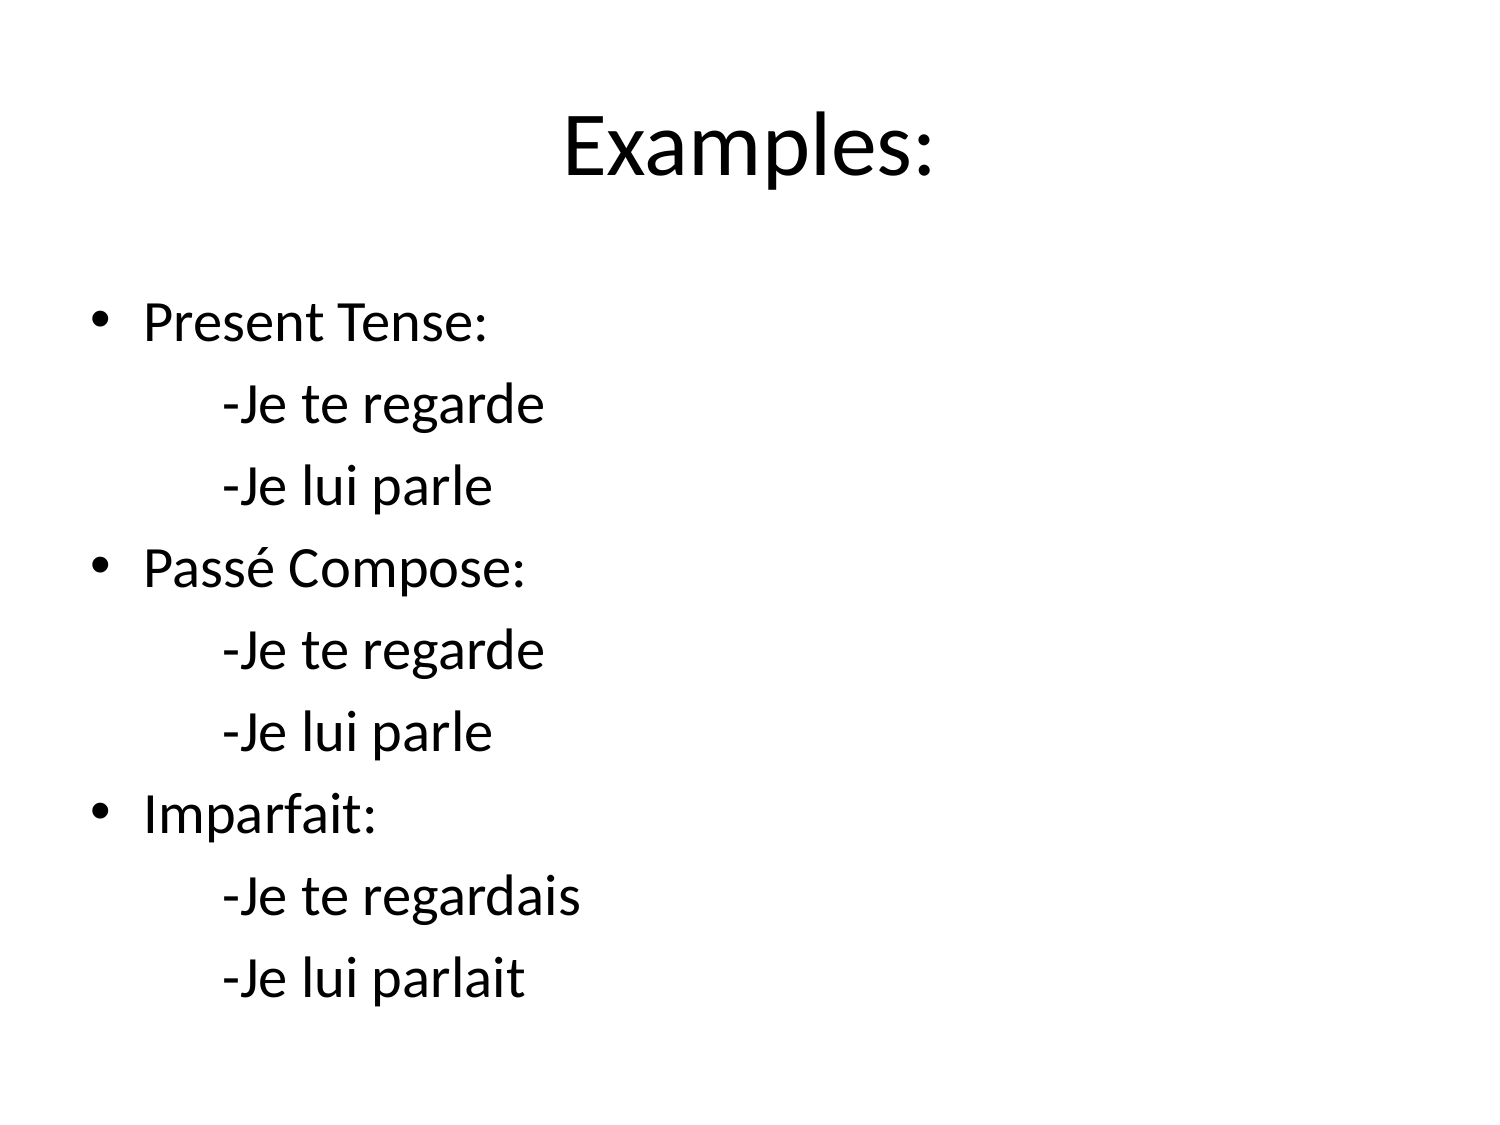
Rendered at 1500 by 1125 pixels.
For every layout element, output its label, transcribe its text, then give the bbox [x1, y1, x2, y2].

title Examples: [75, 45, 1425, 233]
list Present Tense: -Je te regarde -Je lui parle Passé Compose: -Je te regarde -Je lui parle Imparfait: -Je te regardais -Je lui parlait [75, 275, 1425, 1018]
